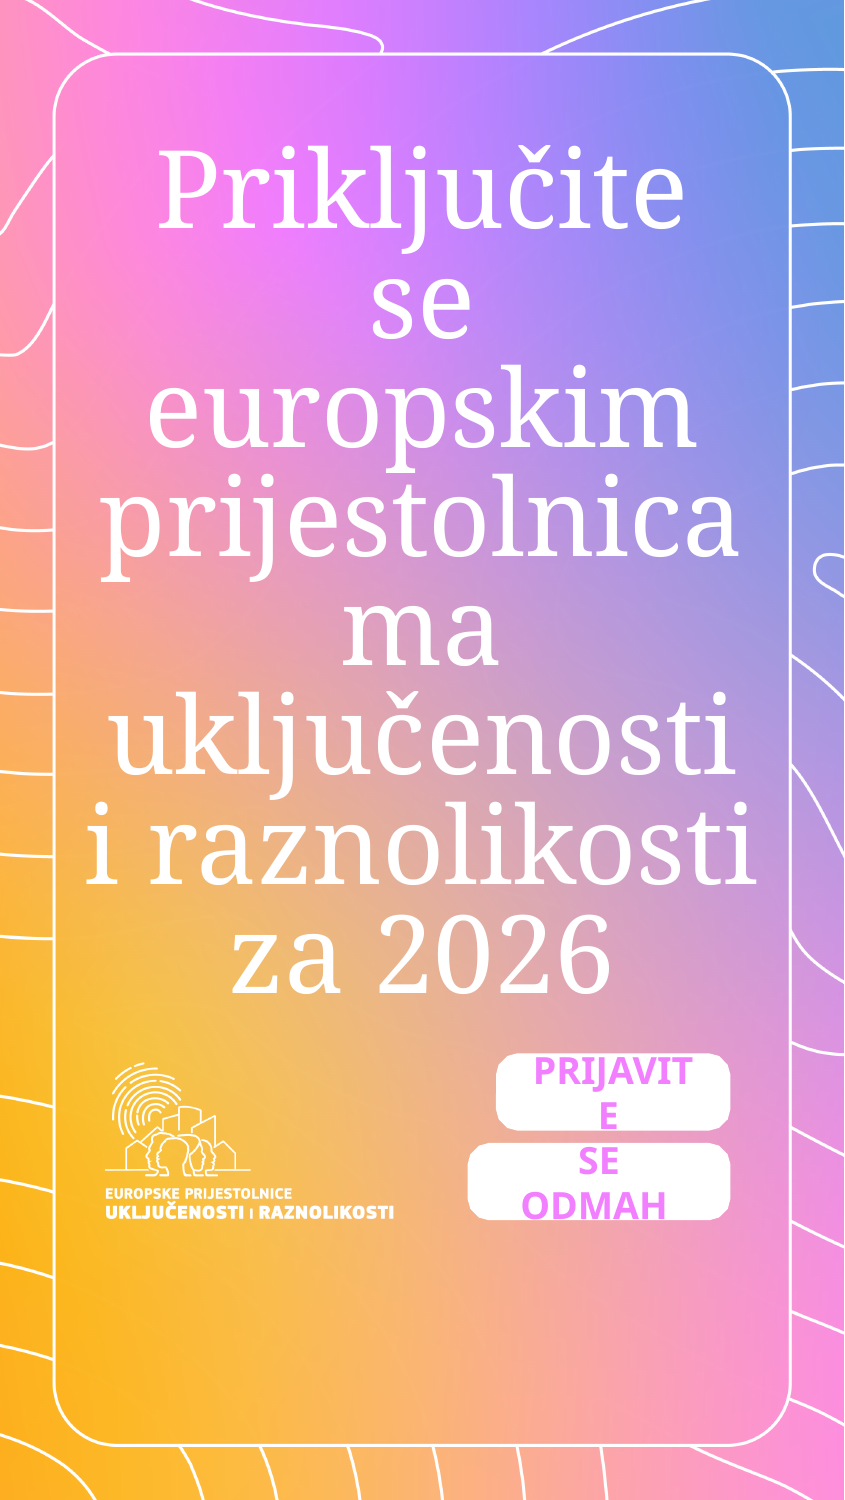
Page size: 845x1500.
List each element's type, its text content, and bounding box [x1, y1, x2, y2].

title Priključite se europskim prijestolnicama uključenosti i raznolikosti za 2026 [63, 163, 781, 993]
picture [0, 0, 844, 1500]
text_box SE ODMAH [481, 1156, 717, 1207]
text_box PRIJAVITE [510, 1067, 717, 1117]
